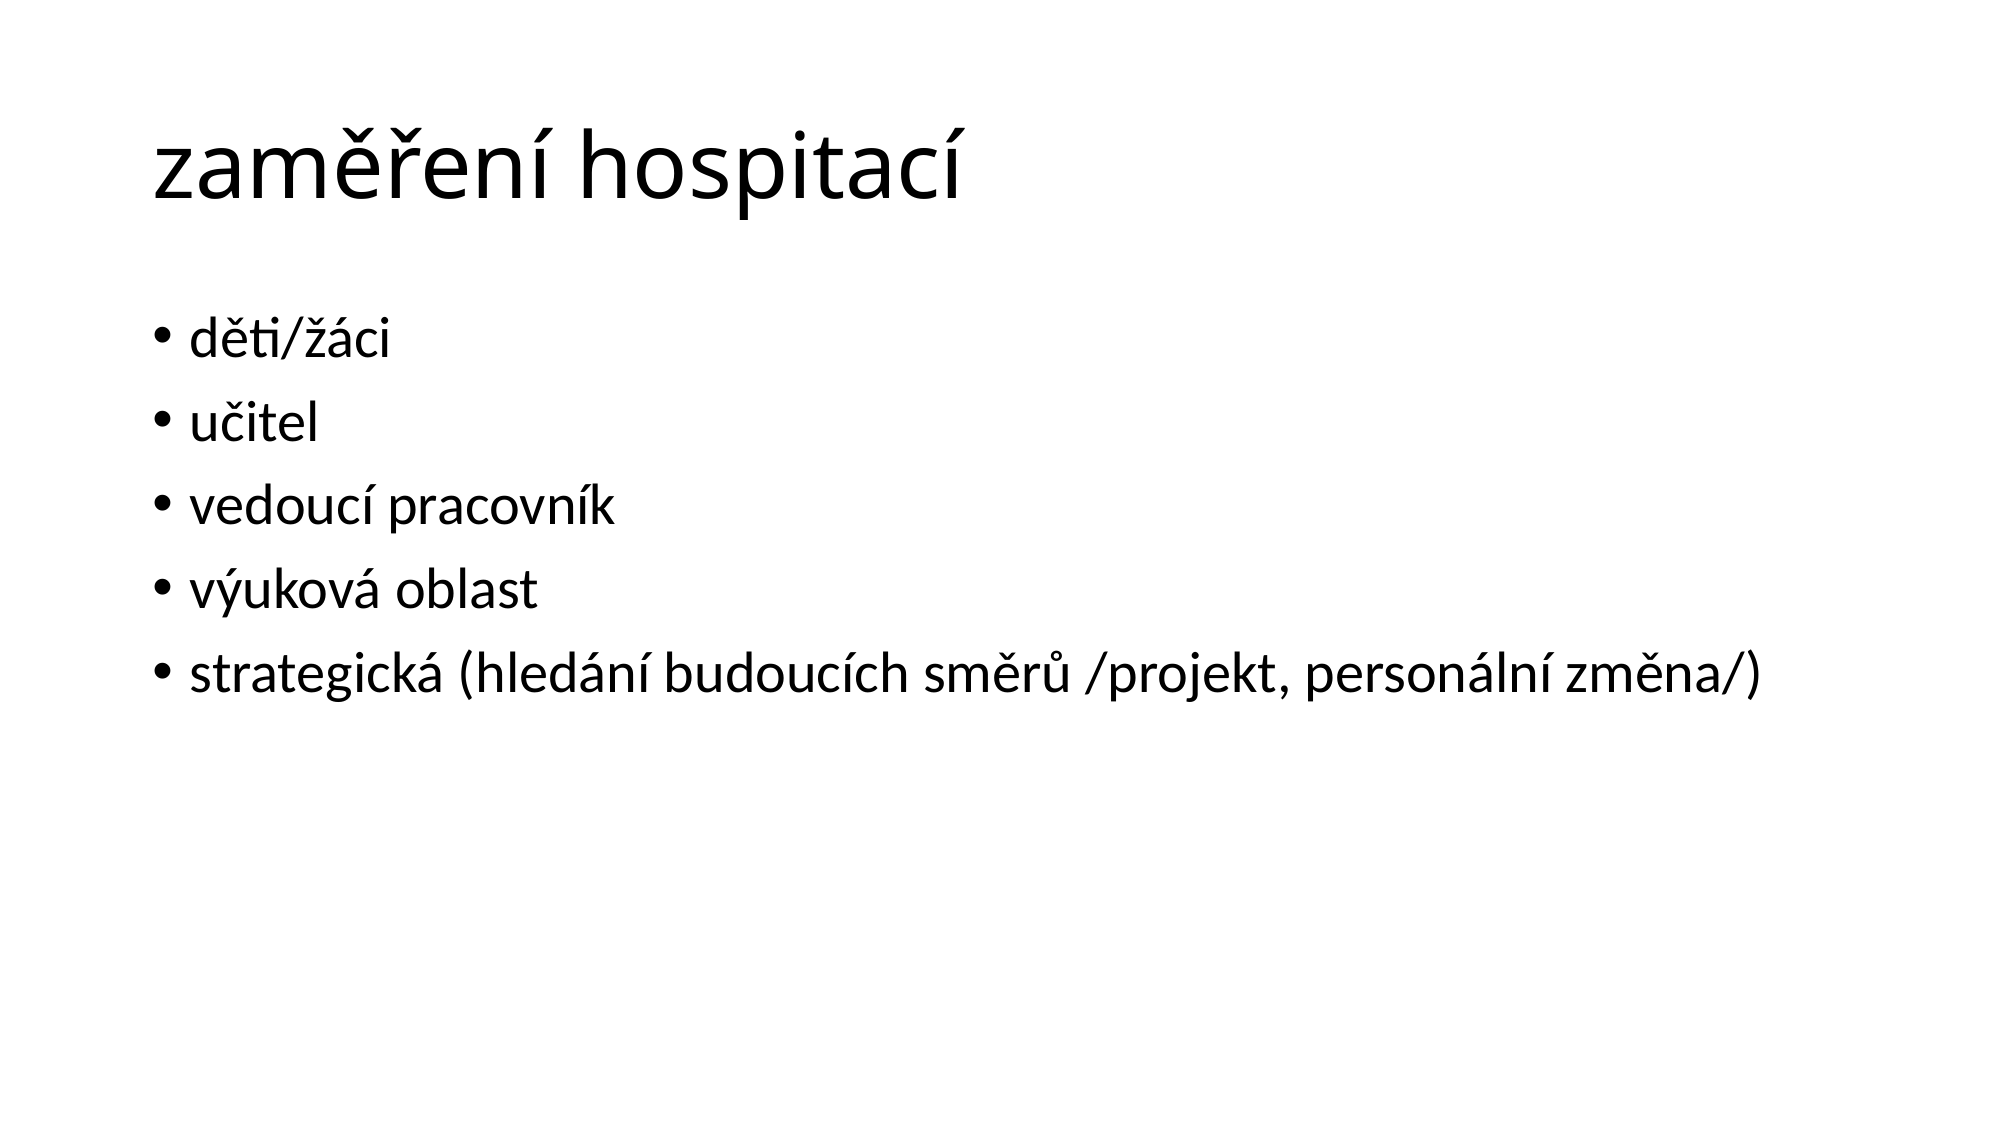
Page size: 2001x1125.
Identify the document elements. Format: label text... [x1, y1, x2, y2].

list děti/žáci učitel vedoucí pracovník výuková oblast strategická (hledání budoucích směrů /projekt, personální změna/) [137, 299, 1863, 1059]
title zaměření hospitací [137, 59, 1863, 278]
